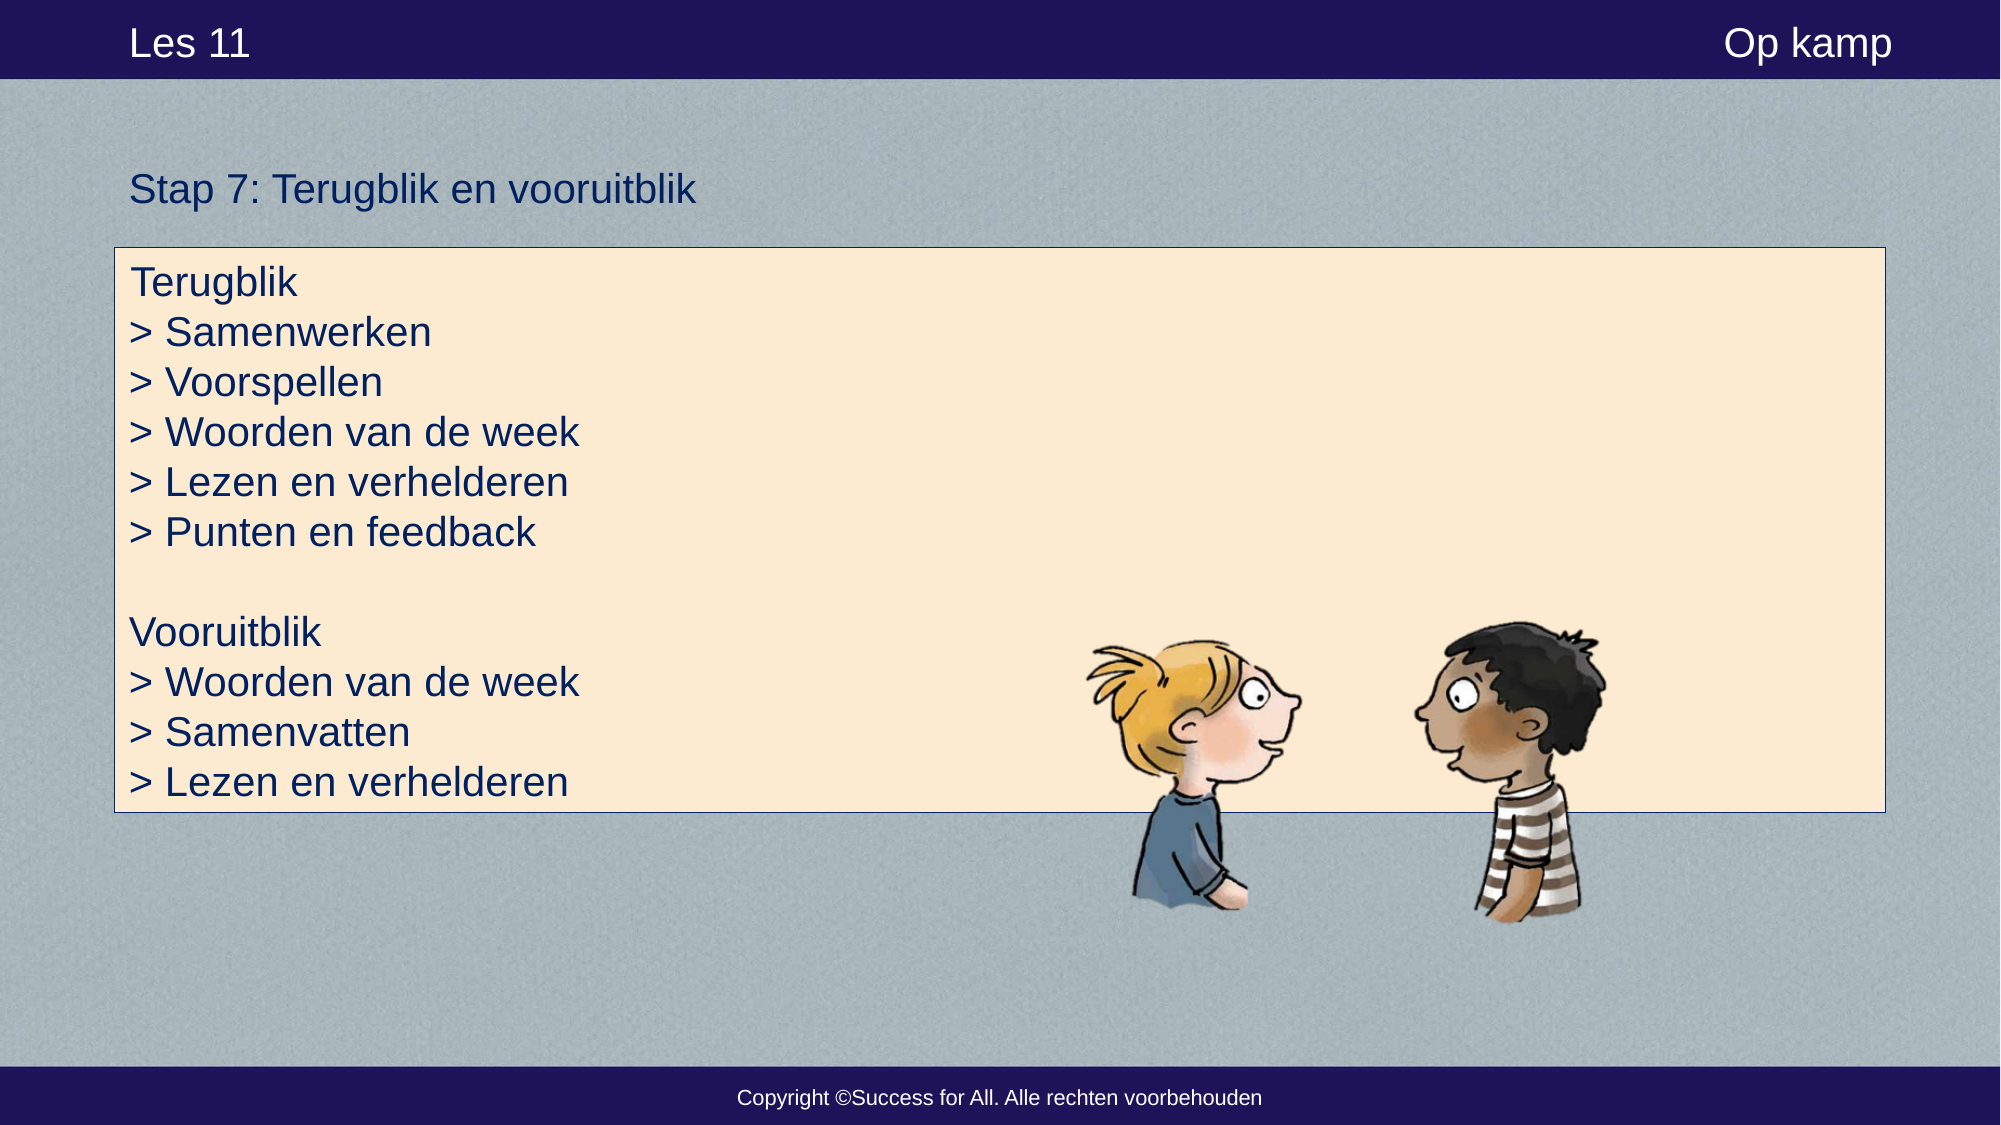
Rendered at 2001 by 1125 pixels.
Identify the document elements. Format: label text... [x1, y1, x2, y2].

text_box Terugblik > Samenwerken > Voorspellen > Woorden van de week > Lezen en verhelderen > Punten en feedback Vooruitblik > Woorden van de week > Samenvatten > Lezen en verhelderen [114, 247, 1886, 813]
text_box Les 11 [114, 8, 354, 73]
text_box Stap 7: Terugblik en vooruitblik [114, 154, 907, 220]
picture [0, 0, 2001, 1125]
text_box Copyright ©Success for All. Alle rechten voorbehouden [0, 1076, 2000, 1125]
text_box Op kamp [1021, 8, 1908, 73]
